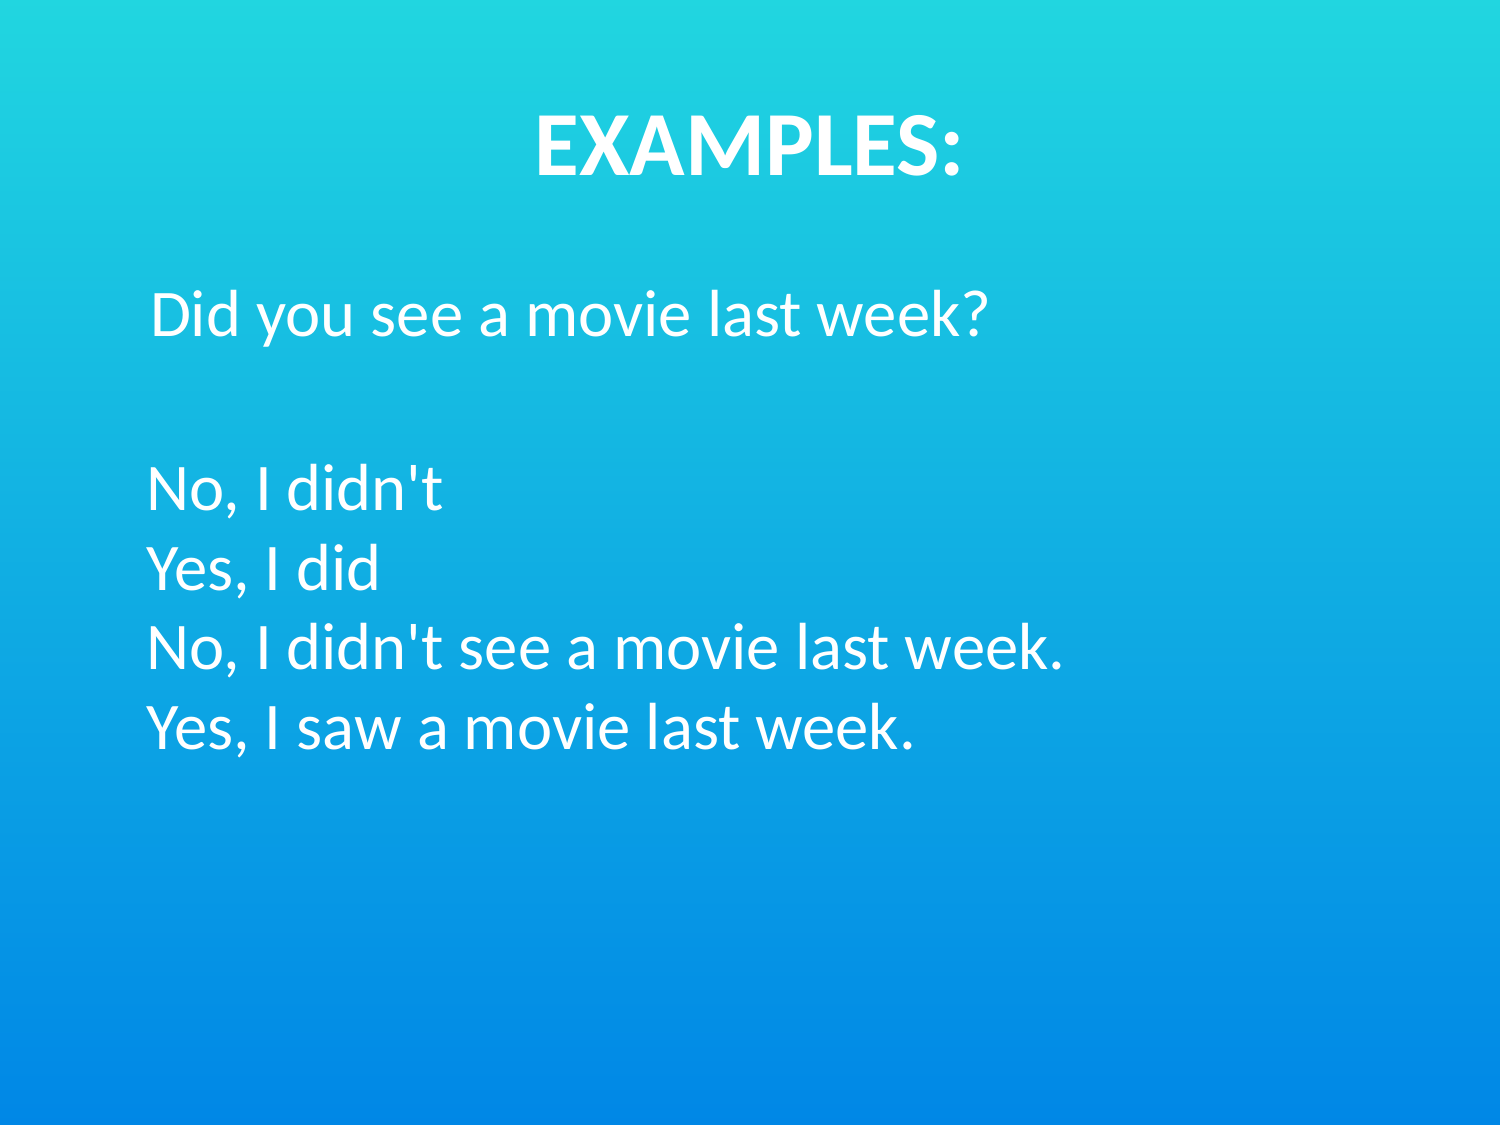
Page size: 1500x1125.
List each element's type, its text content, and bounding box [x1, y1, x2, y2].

title EXAMPLES: [75, 45, 1425, 233]
list Did you see a movie last week? No, I didn't Yes, I did No, I didn't see a movie last week. Yes, I saw a movie last week. [75, 262, 1425, 1005]
